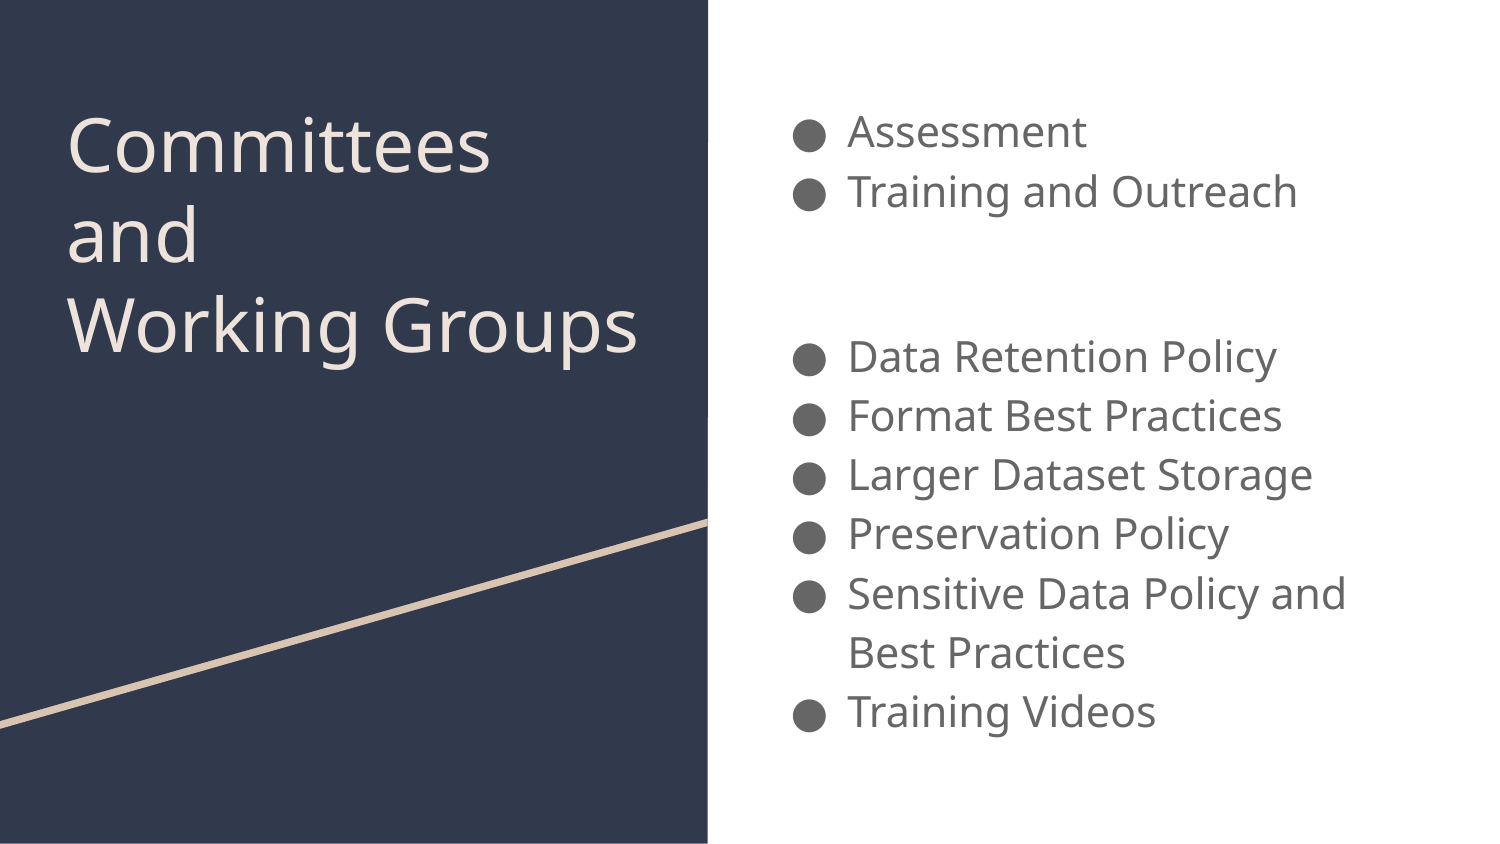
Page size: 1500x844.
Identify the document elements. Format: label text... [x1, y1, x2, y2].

list Assessment Training and Outreach Data Retention Policy Format Best Practices Larger Dataset Storage Preservation Policy Sensitive Data Policy and Best Practices Training Videos [761, 82, 1446, 755]
title Committees and Working Groups [51, 82, 660, 494]
